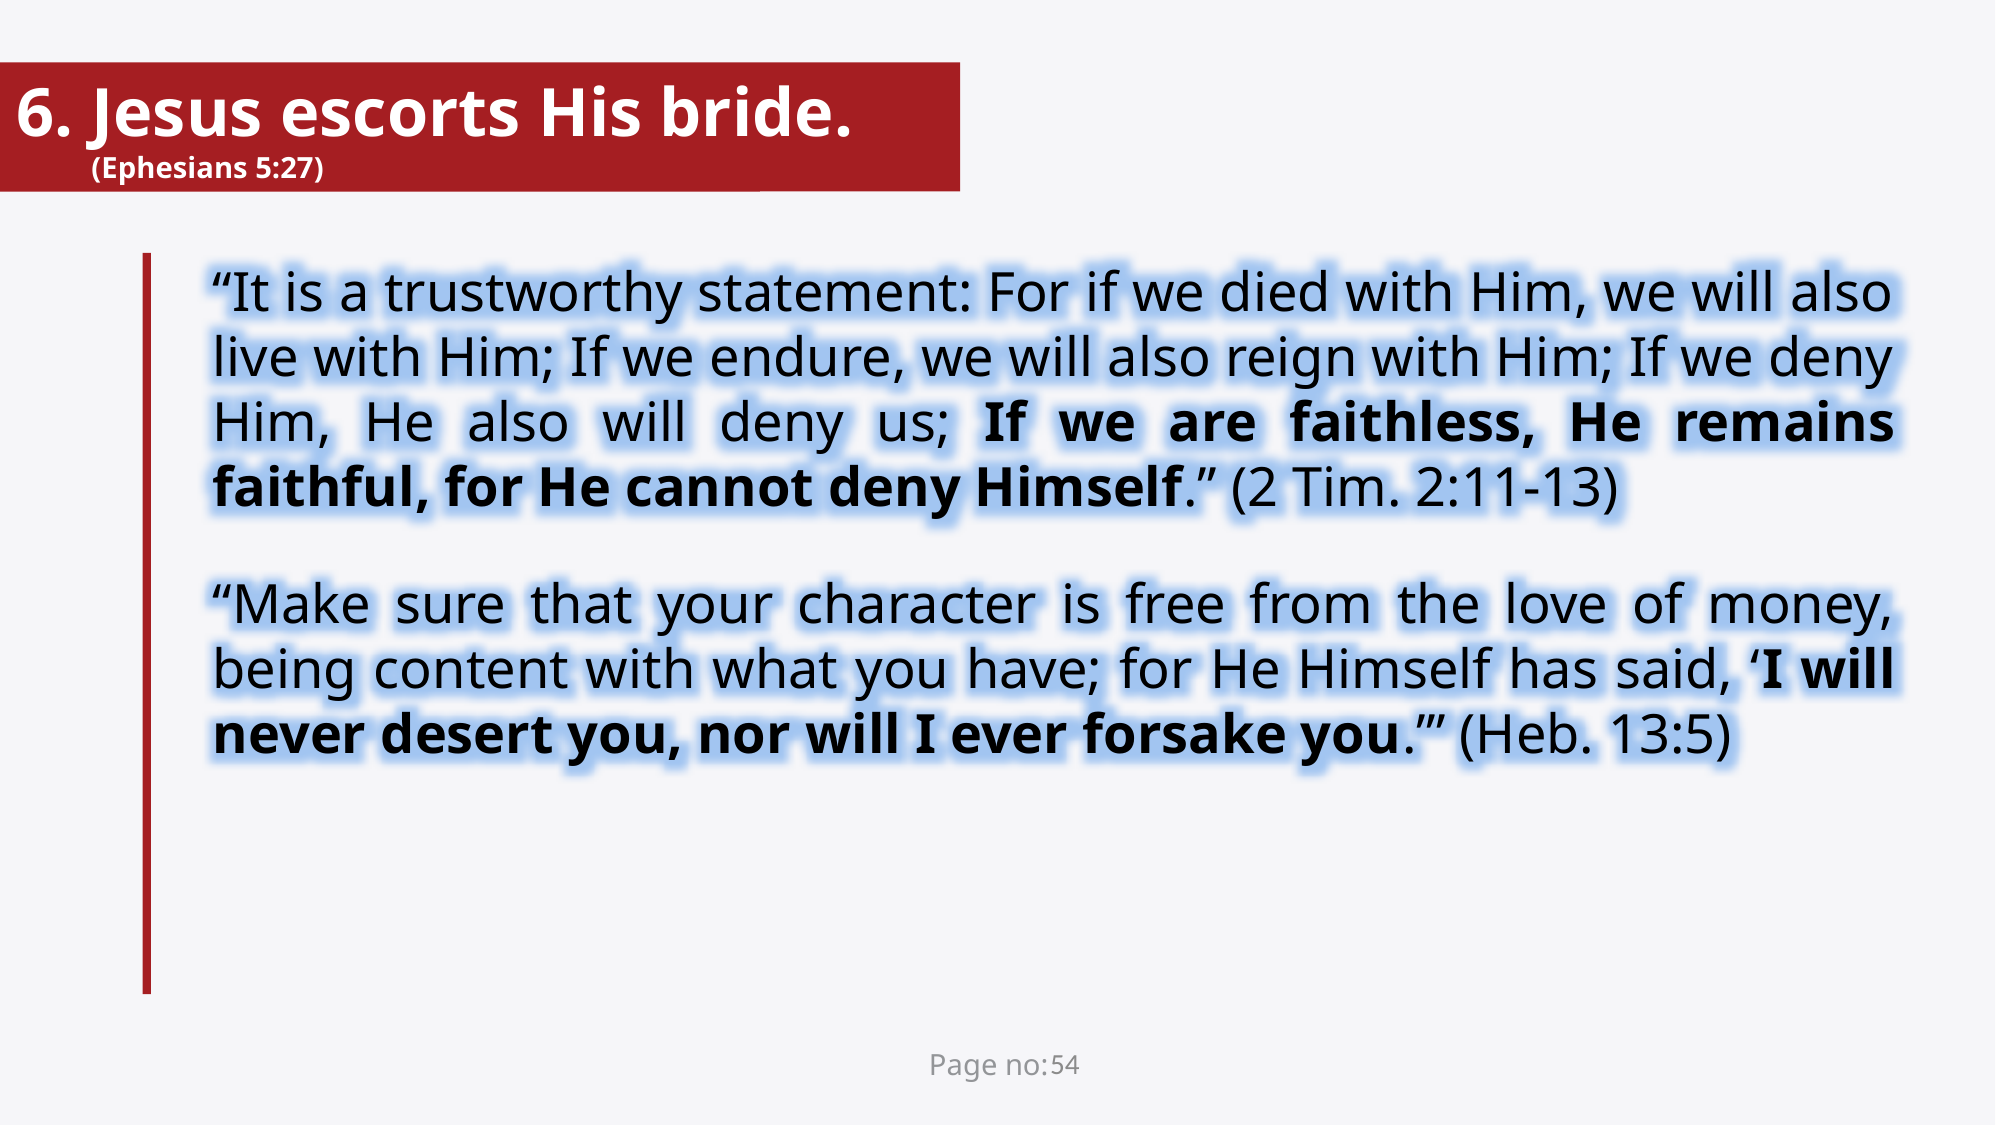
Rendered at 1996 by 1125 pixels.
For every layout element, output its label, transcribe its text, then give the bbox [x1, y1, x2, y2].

text_box “It is a trustworthy statement: For if we died with Him, we will also live with Him; If we endure, we will also reign with Him; If we deny Him, He also will deny us; If we are faithless, He remains faithful, for He cannot deny Himself.” (2 Tim. 2:11-13) [198, 249, 1911, 525]
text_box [1, 62, 961, 194]
text_box “Make sure that your character is free from the love of money, being content with what you have; for He Himself has said, ‘I will never desert you, nor will I ever forsake you.’” (Heb. 13:5) [198, 562, 1911, 773]
